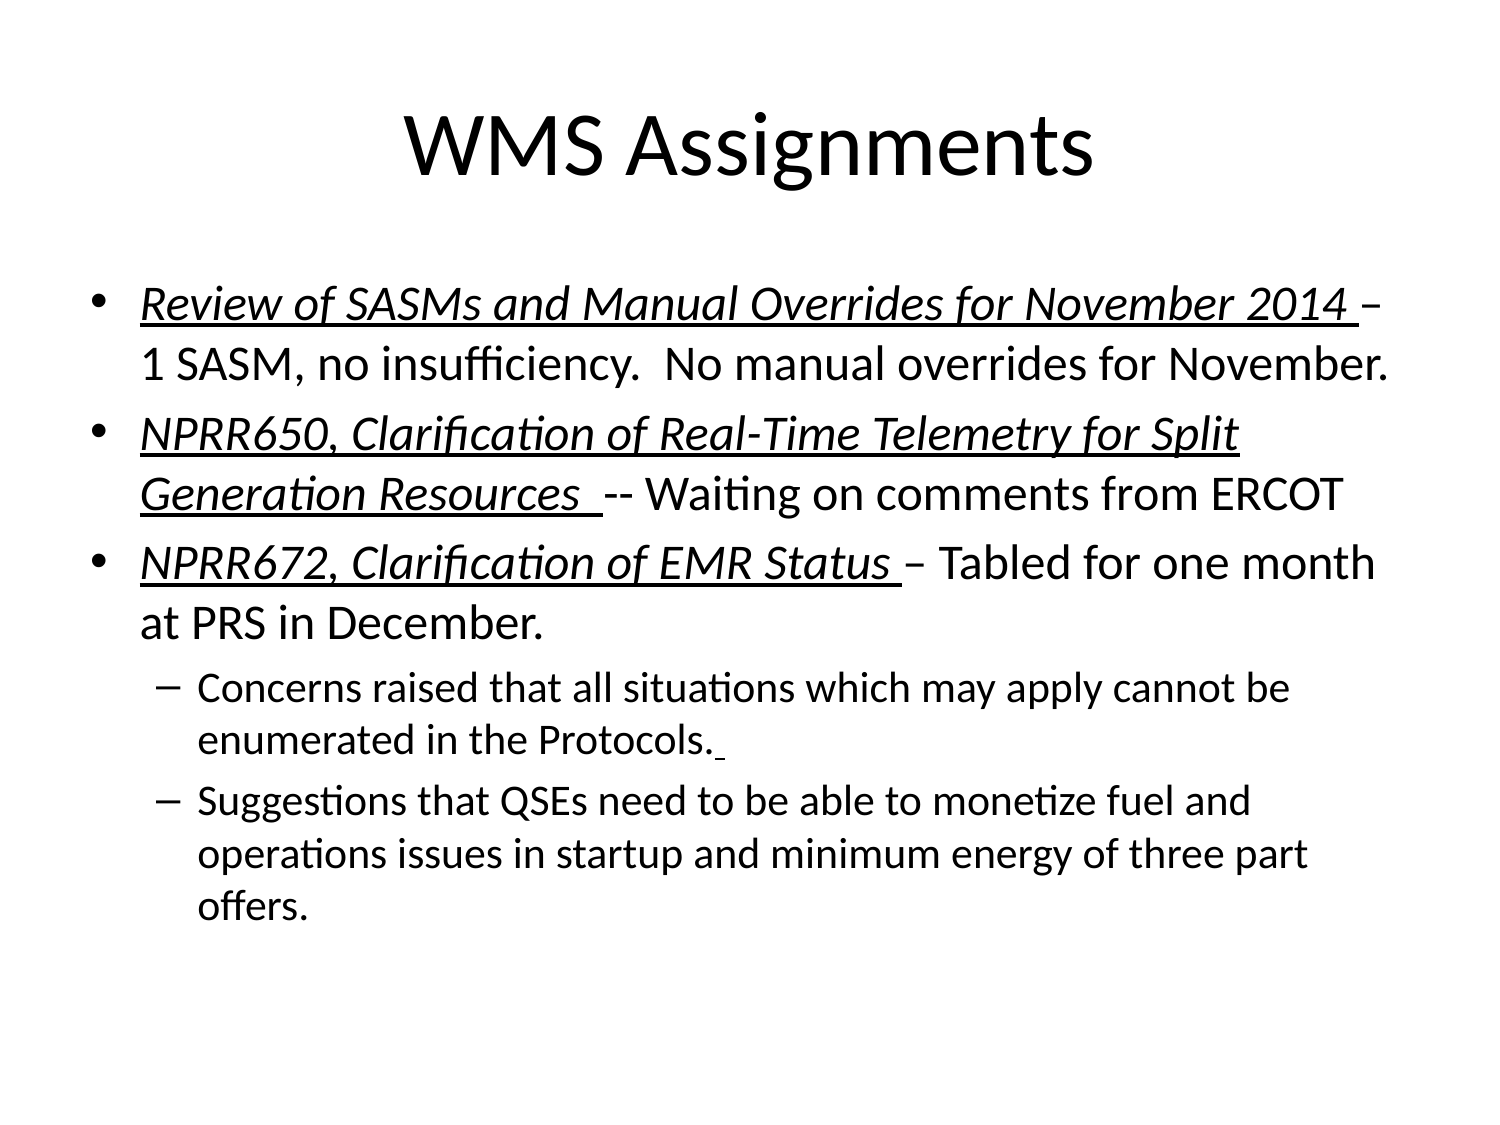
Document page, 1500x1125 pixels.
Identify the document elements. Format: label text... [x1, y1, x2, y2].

list Review of SASMs and Manual Overrides for November 2014 – 1 SASM, no insufficiency. No manual overrides for November. NPRR650, Clarification of Real-Time Telemetry for Split Generation Resources -- Waiting on comments from ERCOT NPRR672, Clarification of EMR Status – Tabled for one month at PRS in December. Concerns raised that all situations which may apply cannot be enumerated in the Protocols. Suggestions that QSEs need to be able to monetize fuel and operations issues in startup and minimum energy of three part offers. [75, 262, 1425, 1005]
title WMS Assignments [75, 45, 1425, 233]
